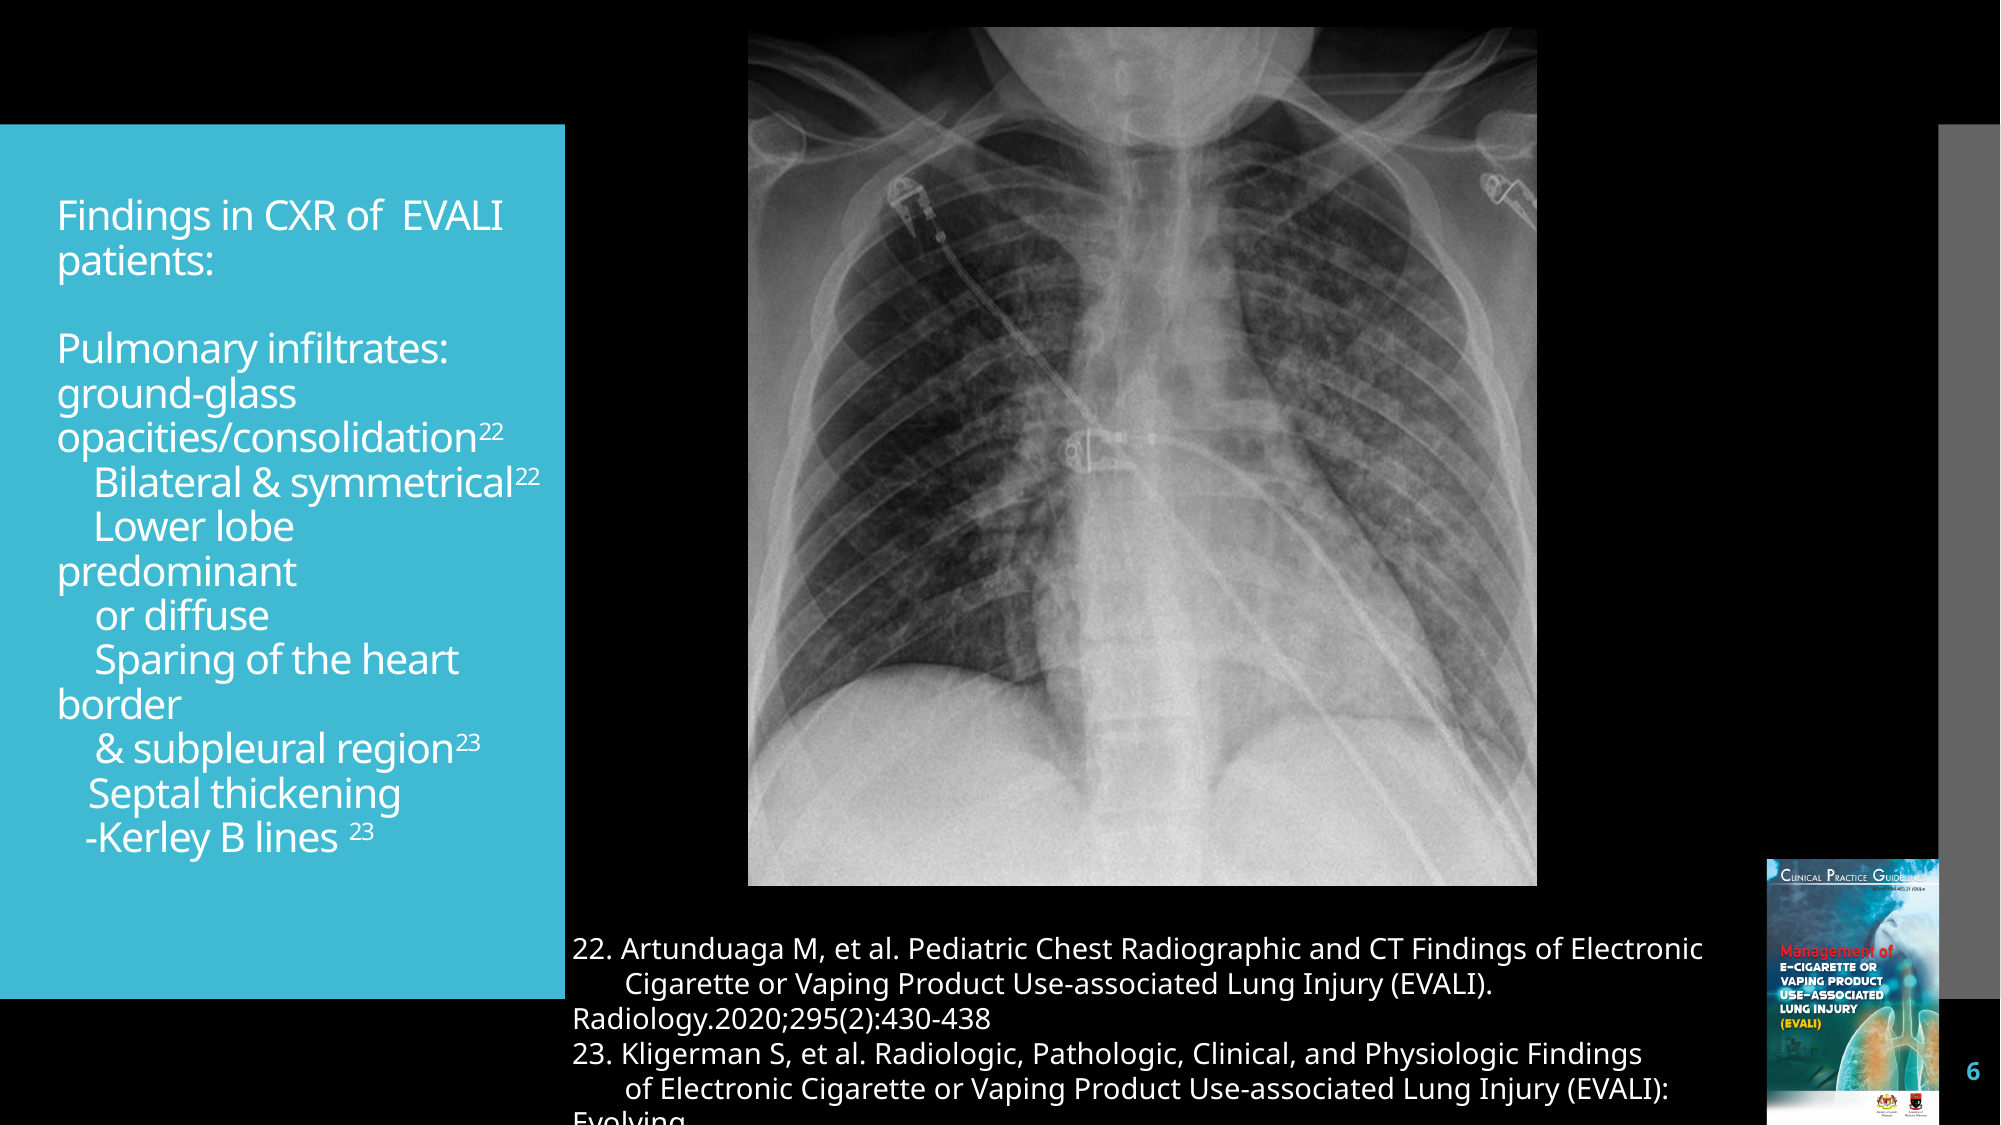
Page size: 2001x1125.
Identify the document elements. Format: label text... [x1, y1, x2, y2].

picture [736, 18, 1538, 887]
picture [1876, 888, 1884, 897]
slide_number 6 [1940, 1042, 1996, 1103]
title Findings in CXR of EVALI patients: Pulmonary infiltrates: ground-glass opacities/consolidation22 Bilateral & symmetrical22 Lower lobe predominant or diffuse Sparing of the heart border & subpleural region23 Septal thickening -Kerley B lines 23 [41, 184, 558, 940]
picture [1766, 858, 1940, 1125]
text_box 22. Artunduaga M, et al. Pediatric Chest Radiographic and CT Findings of Electronic Cigarette or Vaping Product Use-associated Lung Injury (EVALI). Radiology.2020;295(2):430-438 23. Kligerman S, et al. Radiologic, Pathologic, Clinical, and Physiologic Findings of Electronic Cigarette or Vaping Product Use-associated Lung Injury (EVALI): Evolving Knowledge and Remaining Questions. Radiology. 2020;294(3):491-505 [557, 922, 1766, 1125]
